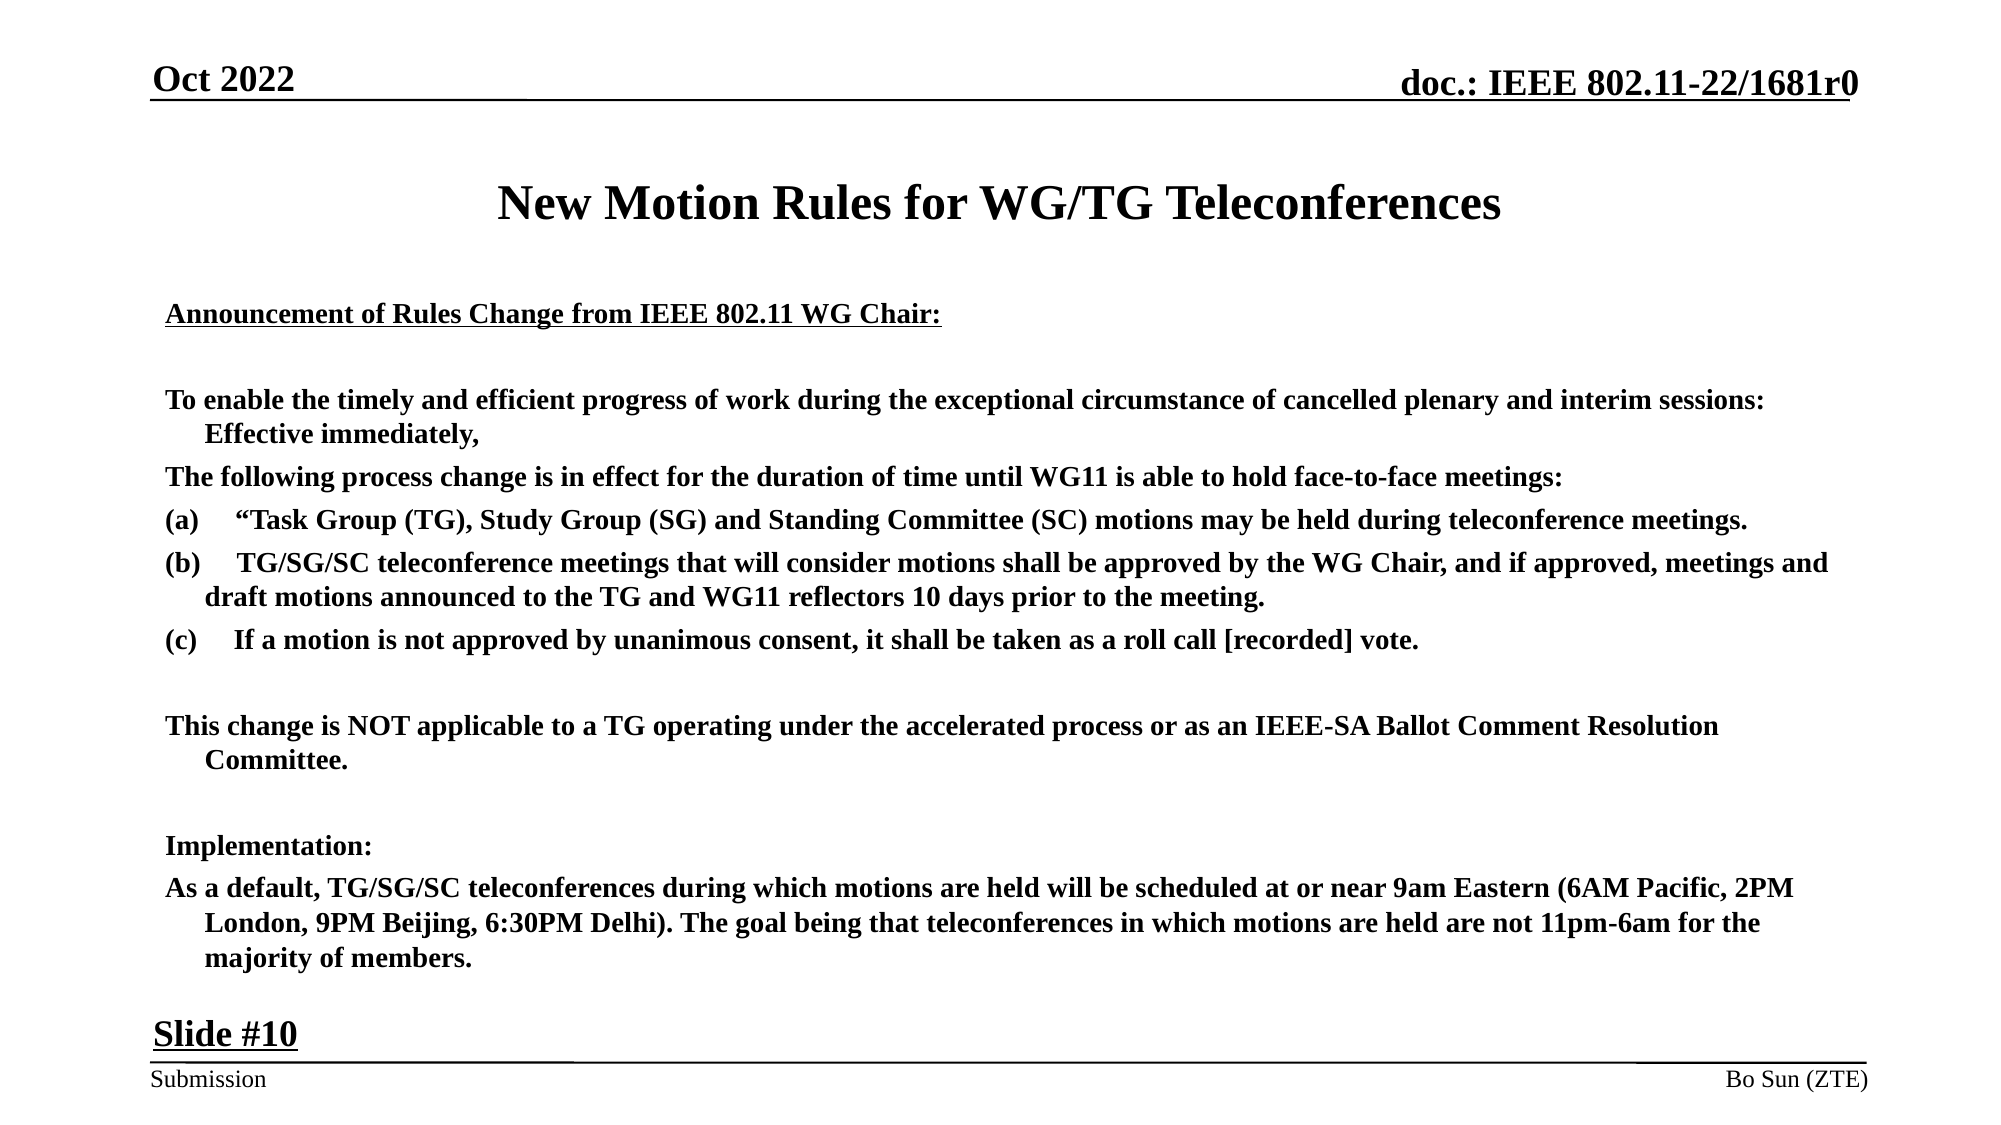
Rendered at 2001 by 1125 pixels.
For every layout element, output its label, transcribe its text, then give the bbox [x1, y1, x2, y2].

title New Motion Rules for WG/TG Teleconferences [149, 112, 1850, 287]
list Announcement of Rules Change from IEEE 802.11 WG Chair: To enable the timely and efficient progress of work during the exceptional circumstance of cancelled plenary and interim sessions: Effective immediately, The following process change is in effect for the duration of time until WG11 is able to hold face-to-face meetings: (a) “Task Group (TG), Study Group (SG) and Standing Committee (SC) motions may be held during teleconference meetings. (b) TG/SG/SC teleconference meetings that will consider motions shall be approved by the WG Chair, and if approved, meetings and draft motions announced to the TG and WG11 reflectors 10 days prior to the meeting. (c) If a motion is not approved by unanimous consent, it shall be taken as a roll call [recorded] vote. This change is NOT applicable to a TG operating under the accelerated process or as an IEEE-SA Ballot Comment Resolution Committee. Implementation: As a default, TG/SG/SC teleconferences during which motions are held will be scheduled at or near 9am Eastern (6AM Pacific, 2PM London, 9PM Beijing, 6:30PM Delhi). The goal being that teleconferences in which motions are held are not 11pm-6am for the majority of members. [149, 287, 1850, 988]
text_box Slide #10 [138, 1001, 314, 1062]
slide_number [152, 54, 563, 100]
footer Bo Sun (ZTE) [1171, 1061, 1869, 1093]
